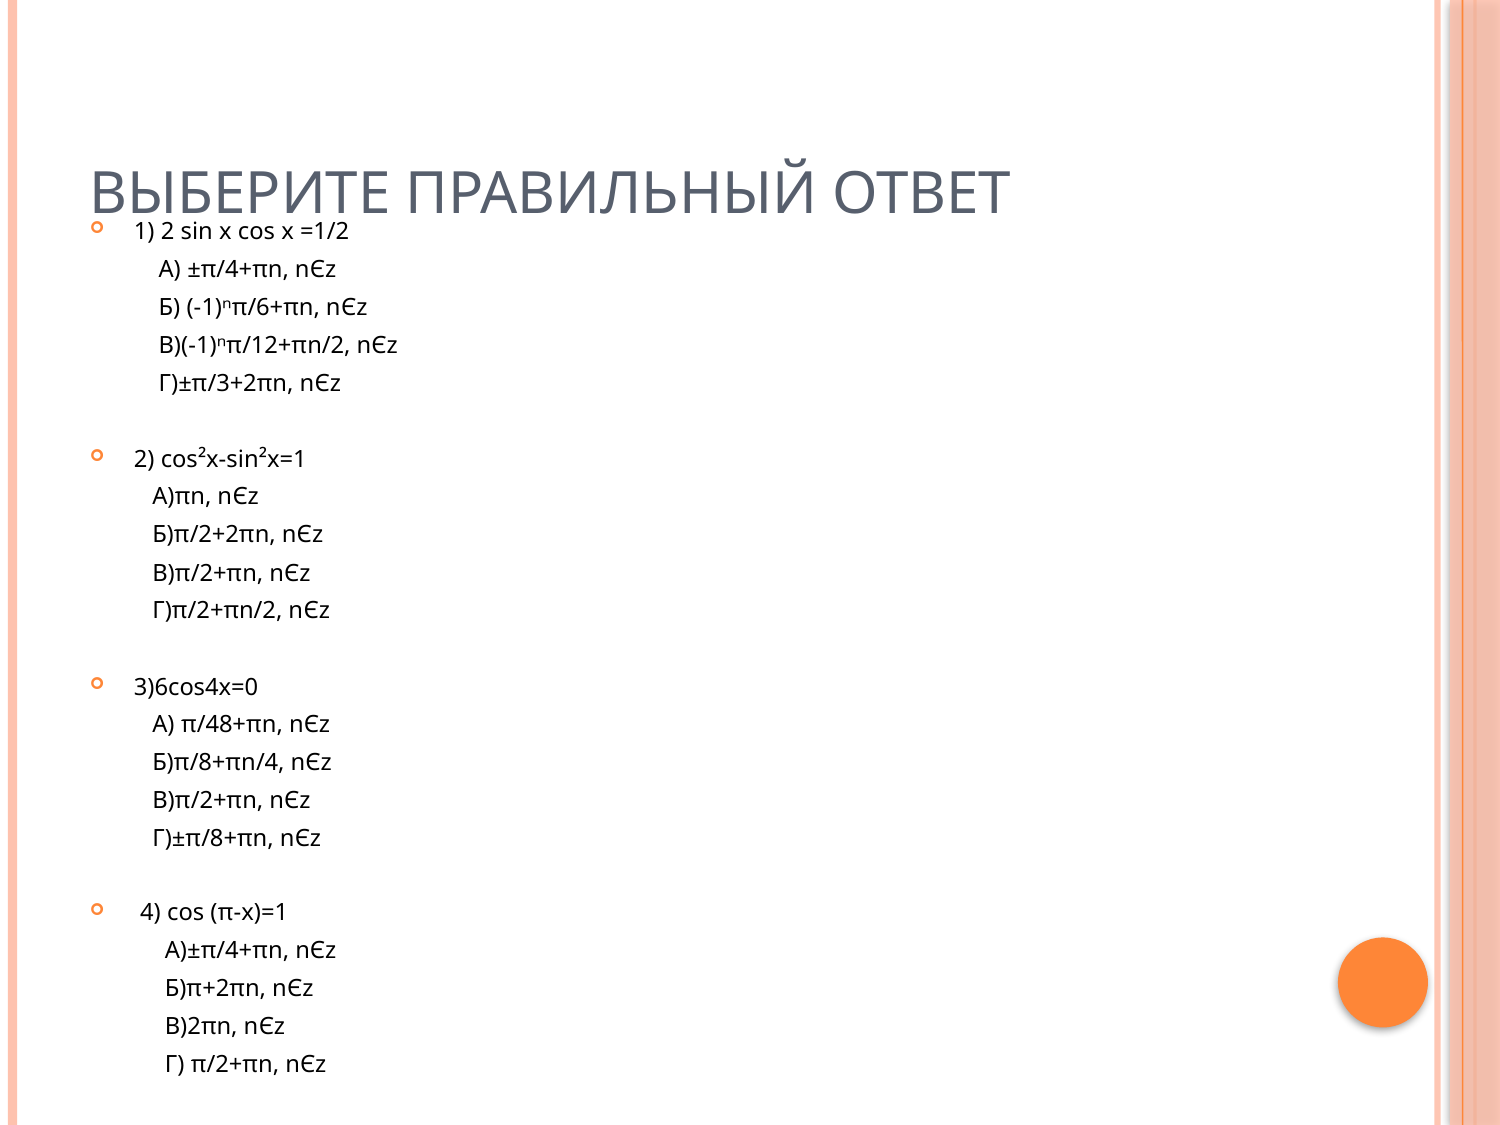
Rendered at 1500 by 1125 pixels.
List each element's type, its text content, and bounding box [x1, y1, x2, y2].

list 1) 2 sin x cos x =1/2 A) ±π/4+πn, nЄz Б) (-1)ⁿπ/6+πn, nЄz B)(-1)ⁿπ/12+πn/2, nЄz Г)±π/3+2πn, nЄz 2) cos²x-sin²x=1 А)πn, nЄz Б)π/2+2πn, nЄz В)π/2+πn, nЄz Г)π/2+πn/2, nЄz 3)6cos4x=0 А) π/48+πn, nЄz Б)π/8+πn/4, nЄz В)π/2+πn, nЄz Г)±π/8+πn, nЄz 4) cos (π-x)=1 A)±π/4+πn, nЄz Б)π+2πn, nЄz В)2πn, nЄz Г) π/2+πn, nЄz [75, 208, 1425, 1094]
title Выберите правильный ответ [75, 45, 1300, 208]
